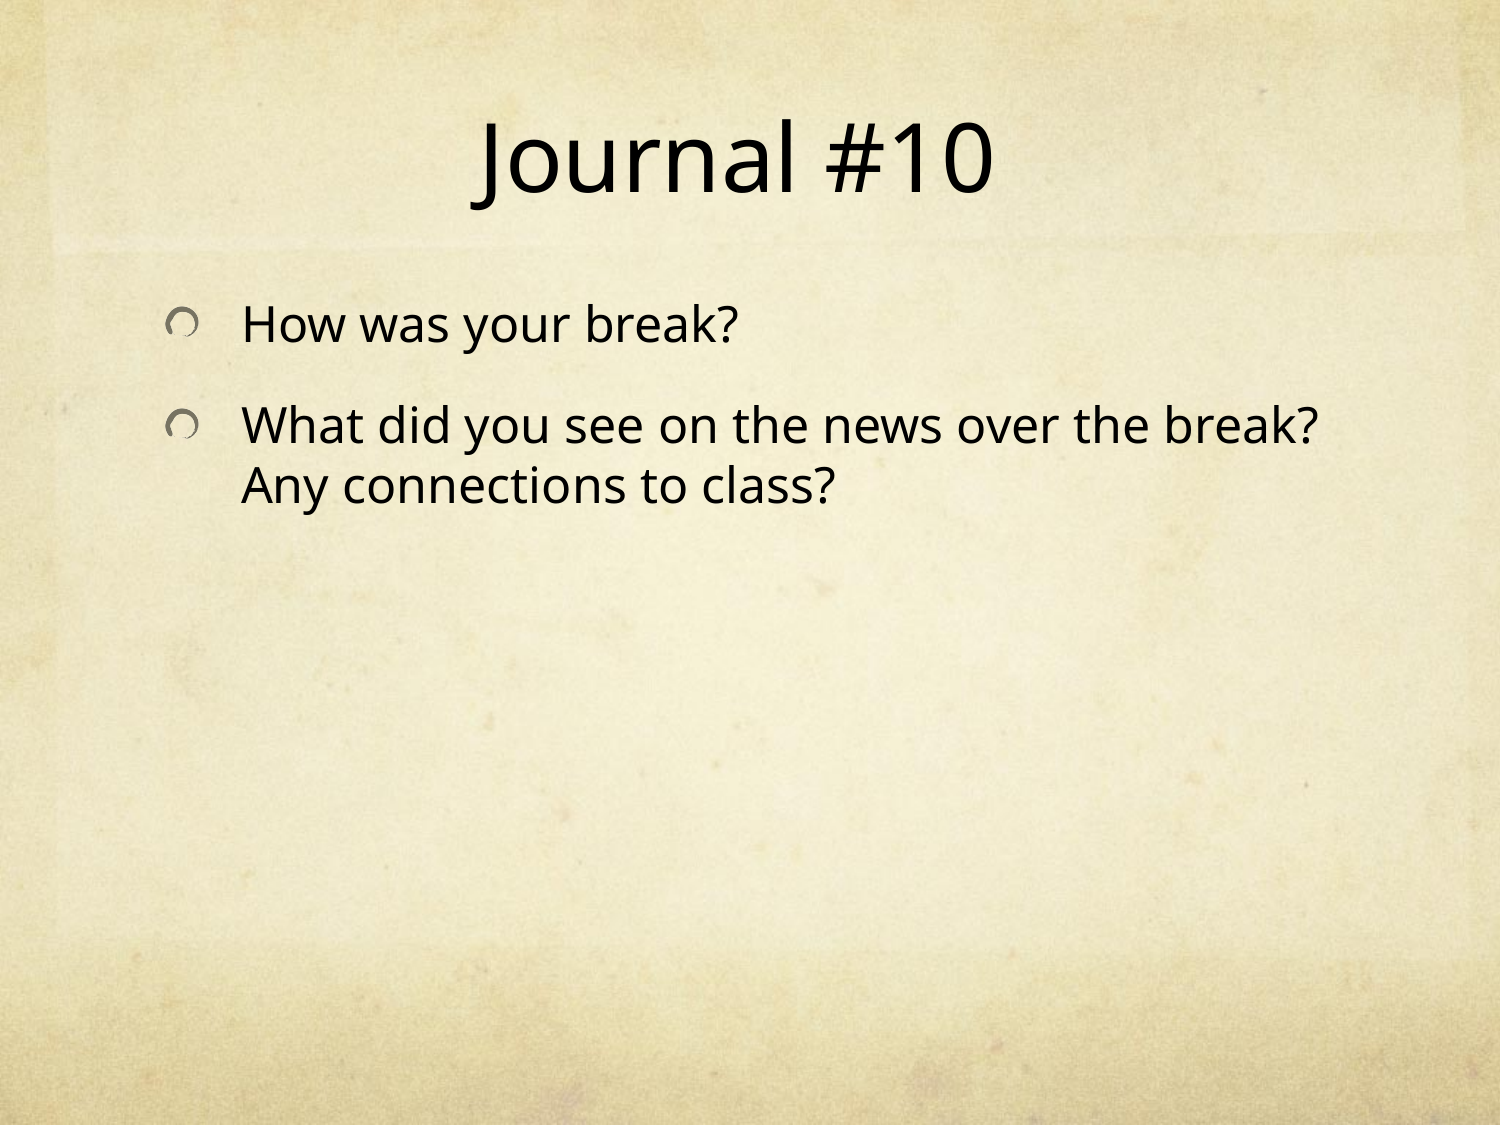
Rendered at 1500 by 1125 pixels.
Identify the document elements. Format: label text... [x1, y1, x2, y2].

list How was your break? What did you see on the news over the break? Any connections to class? [150, 284, 1350, 950]
title Journal #10 [150, 82, 1350, 225]
picture [0, 0, 1500, 1125]
